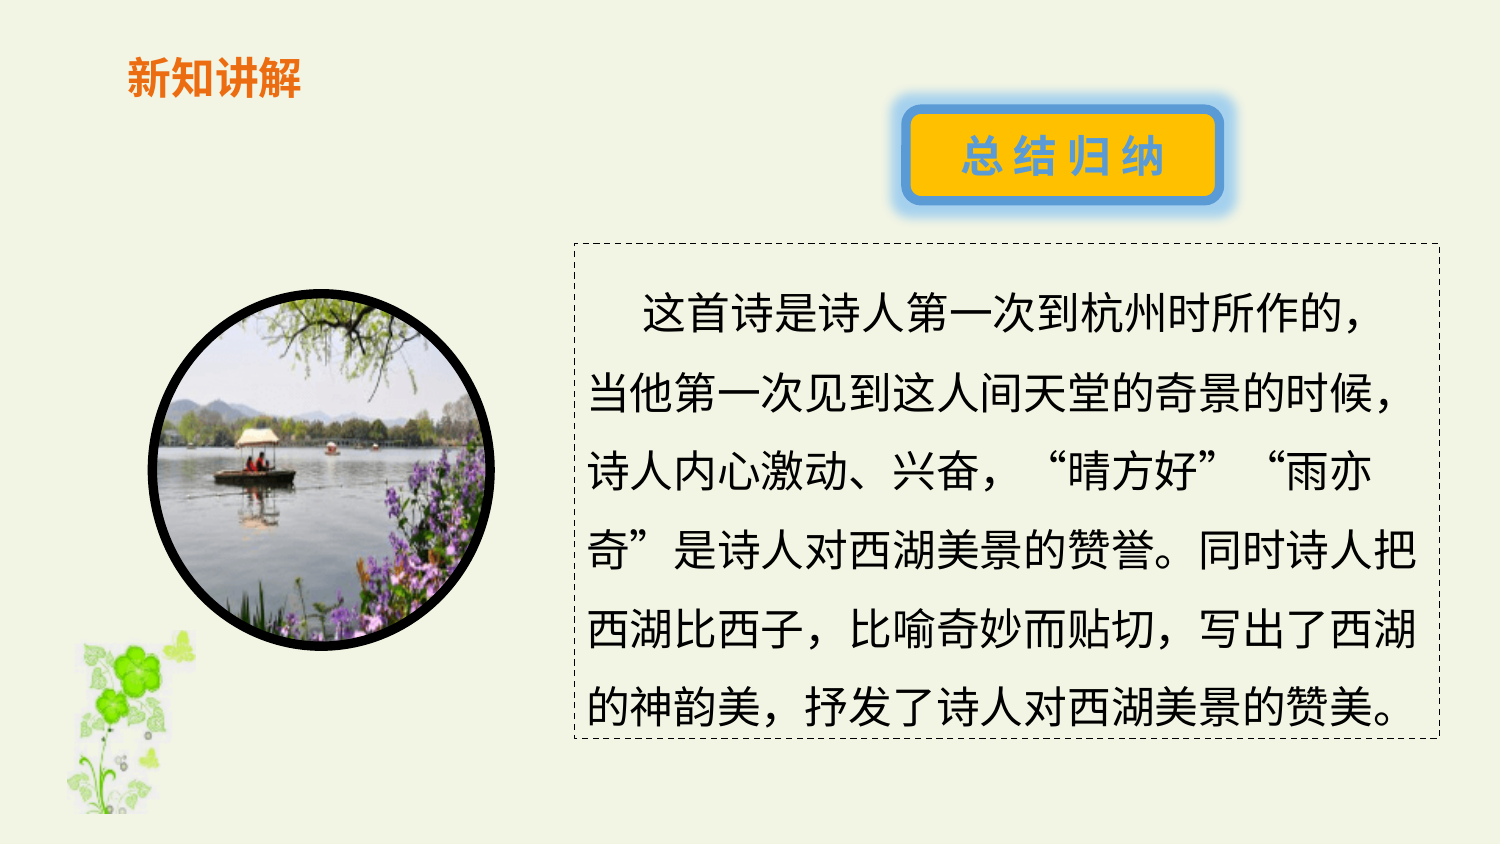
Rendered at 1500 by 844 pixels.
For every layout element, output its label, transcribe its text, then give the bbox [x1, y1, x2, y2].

text_box 这首诗是诗人第一次到杭州时所作的，当他第一次见到这人间天堂的奇景的时候，诗人内心激动、兴奋，“晴方好”“雨亦奇”是诗人对西湖美景的赞誉。同时诗人把西湖比西子，比喻奇妙而贴切，写出了西湖的神韵美，抒发了诗人对西湖美景的赞美。 [574, 243, 1440, 739]
text_box 总 结 归 纳 [904, 108, 1221, 202]
text_box 新知讲解 [116, 44, 314, 109]
picture [0, 0, 1500, 844]
